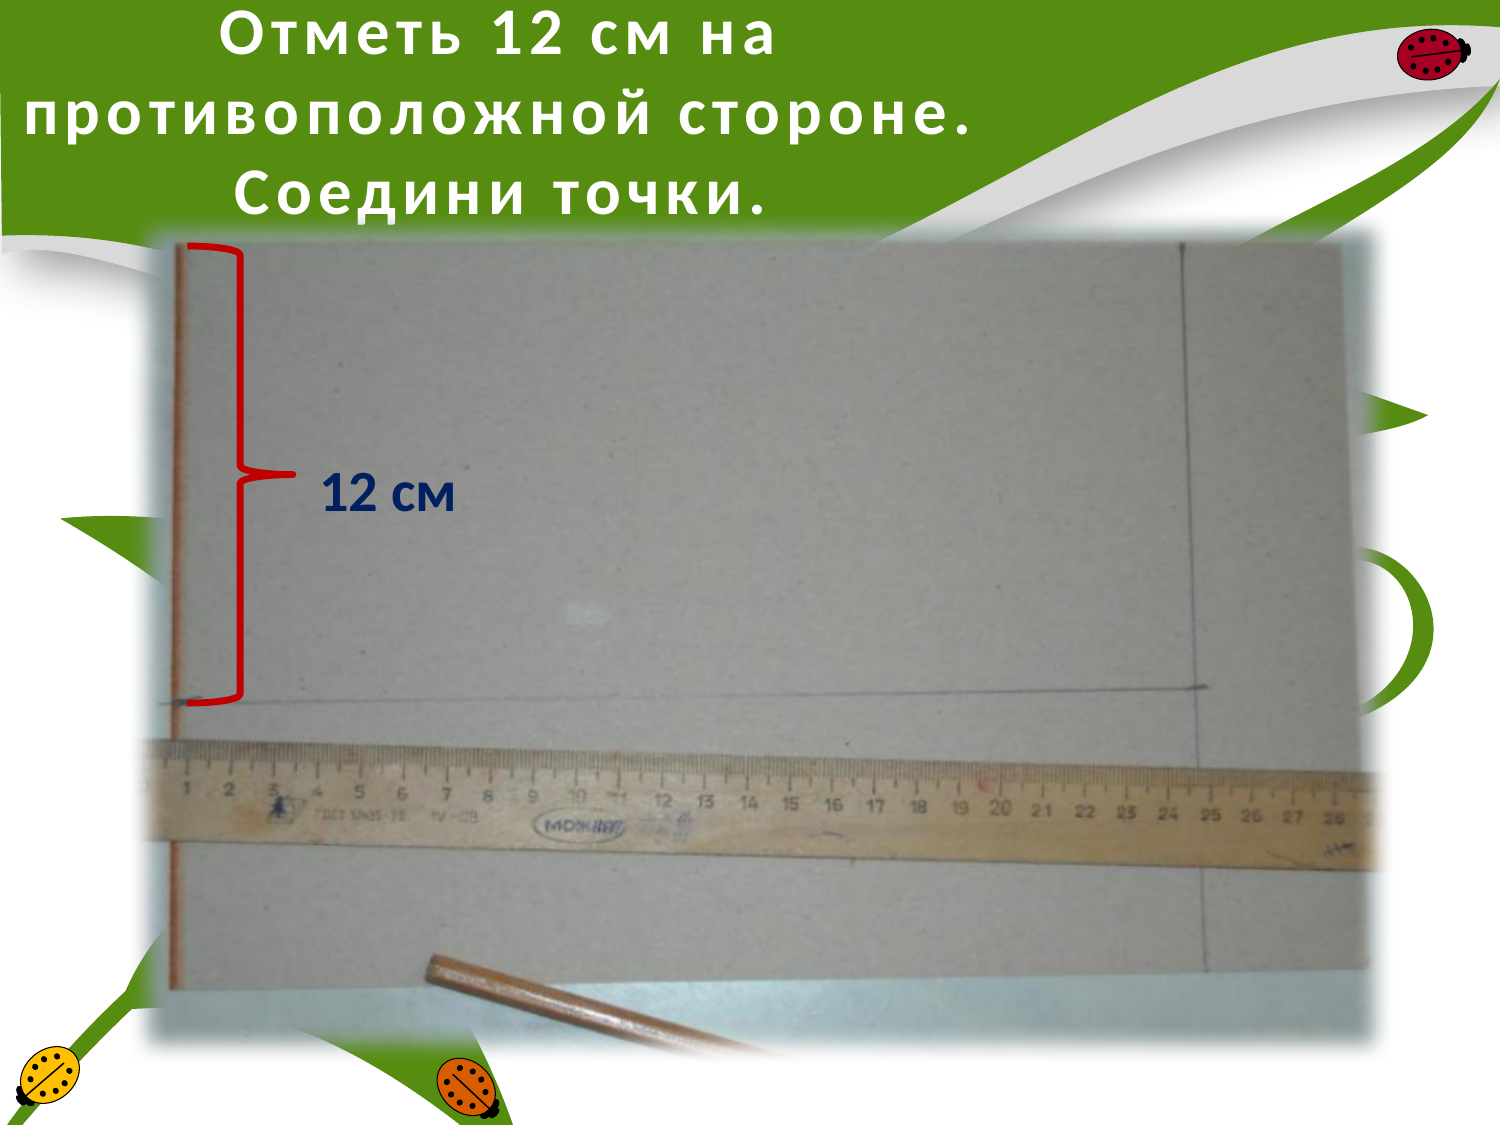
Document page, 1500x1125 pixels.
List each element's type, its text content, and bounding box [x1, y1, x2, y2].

title Отметь 12 см на противоположной стороне. Соедини точки. [3, 7, 998, 209]
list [128, 210, 1395, 1065]
